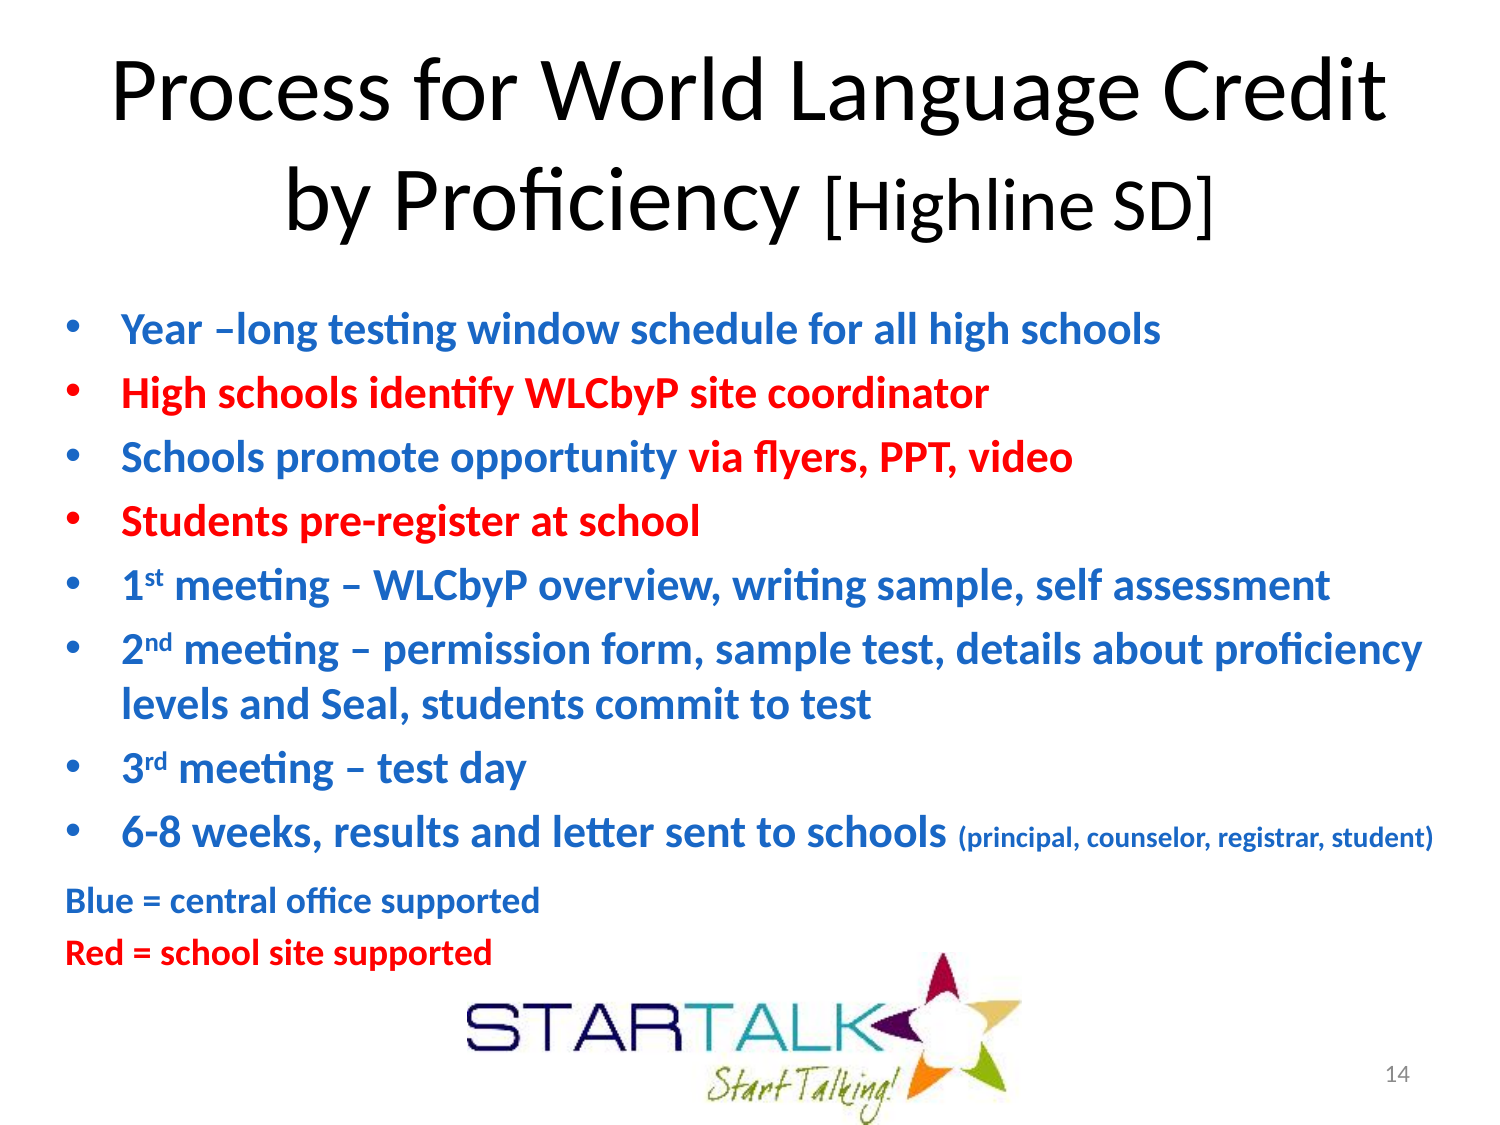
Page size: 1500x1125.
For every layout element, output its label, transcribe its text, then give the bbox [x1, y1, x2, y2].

slide_number 14 [1074, 1042, 1425, 1103]
list Year –long testing window schedule for all high schools High schools identify WLCbyP site coordinator Schools promote opportunity via flyers, PPT, video Students pre-register at school 1st meeting – WLCbyP overview, writing sample, self assessment 2nd meeting – permission form, sample test, details about proficiency levels and Seal, students commit to test 3rd meeting – test day 6-8 weeks, results and letter sent to schools (principal, counselor, registrar, student) Blue = central office supported Red = school site supported [50, 290, 1488, 1038]
picture [467, 1038, 1022, 1125]
title Process for World Language Credit by Proficiency [Highline SD] [75, 45, 1425, 233]
